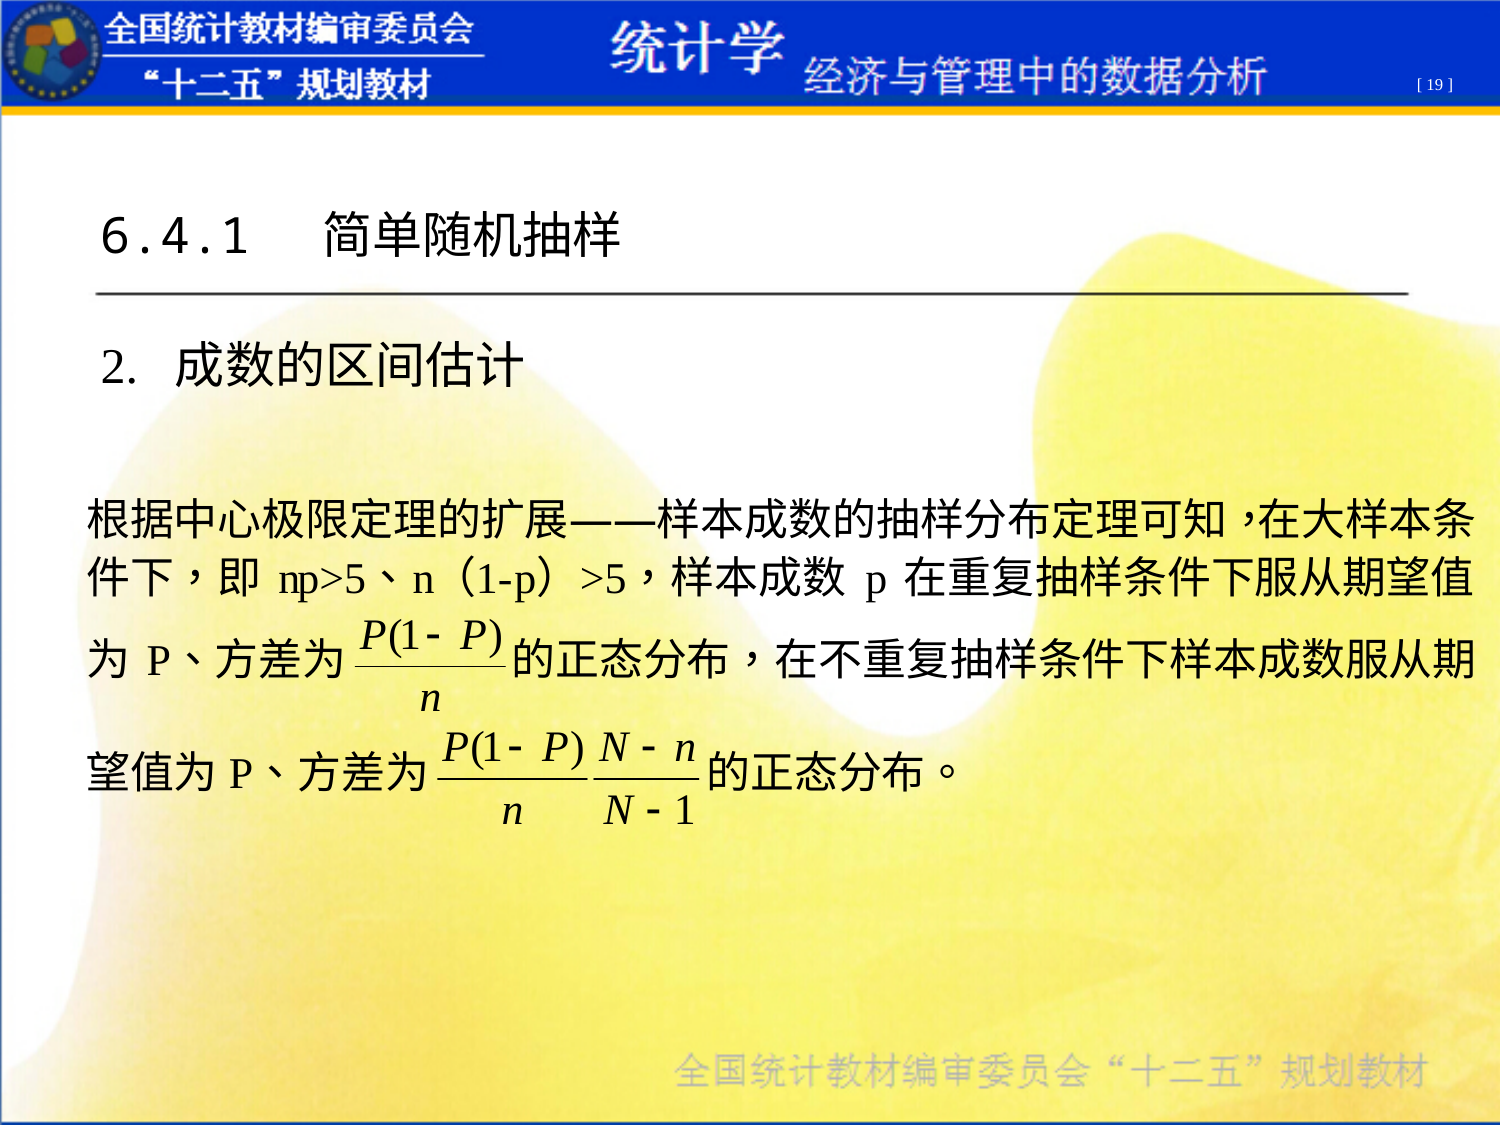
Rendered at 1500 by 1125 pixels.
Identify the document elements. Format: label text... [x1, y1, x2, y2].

picture [0, 1, 1500, 1125]
text_box 2. 成数的区间估计 [85, 326, 1447, 401]
text_box 6.4.1 简单随机抽样 [85, 196, 1468, 271]
text_box [ 19 ] [1364, 66, 1468, 142]
